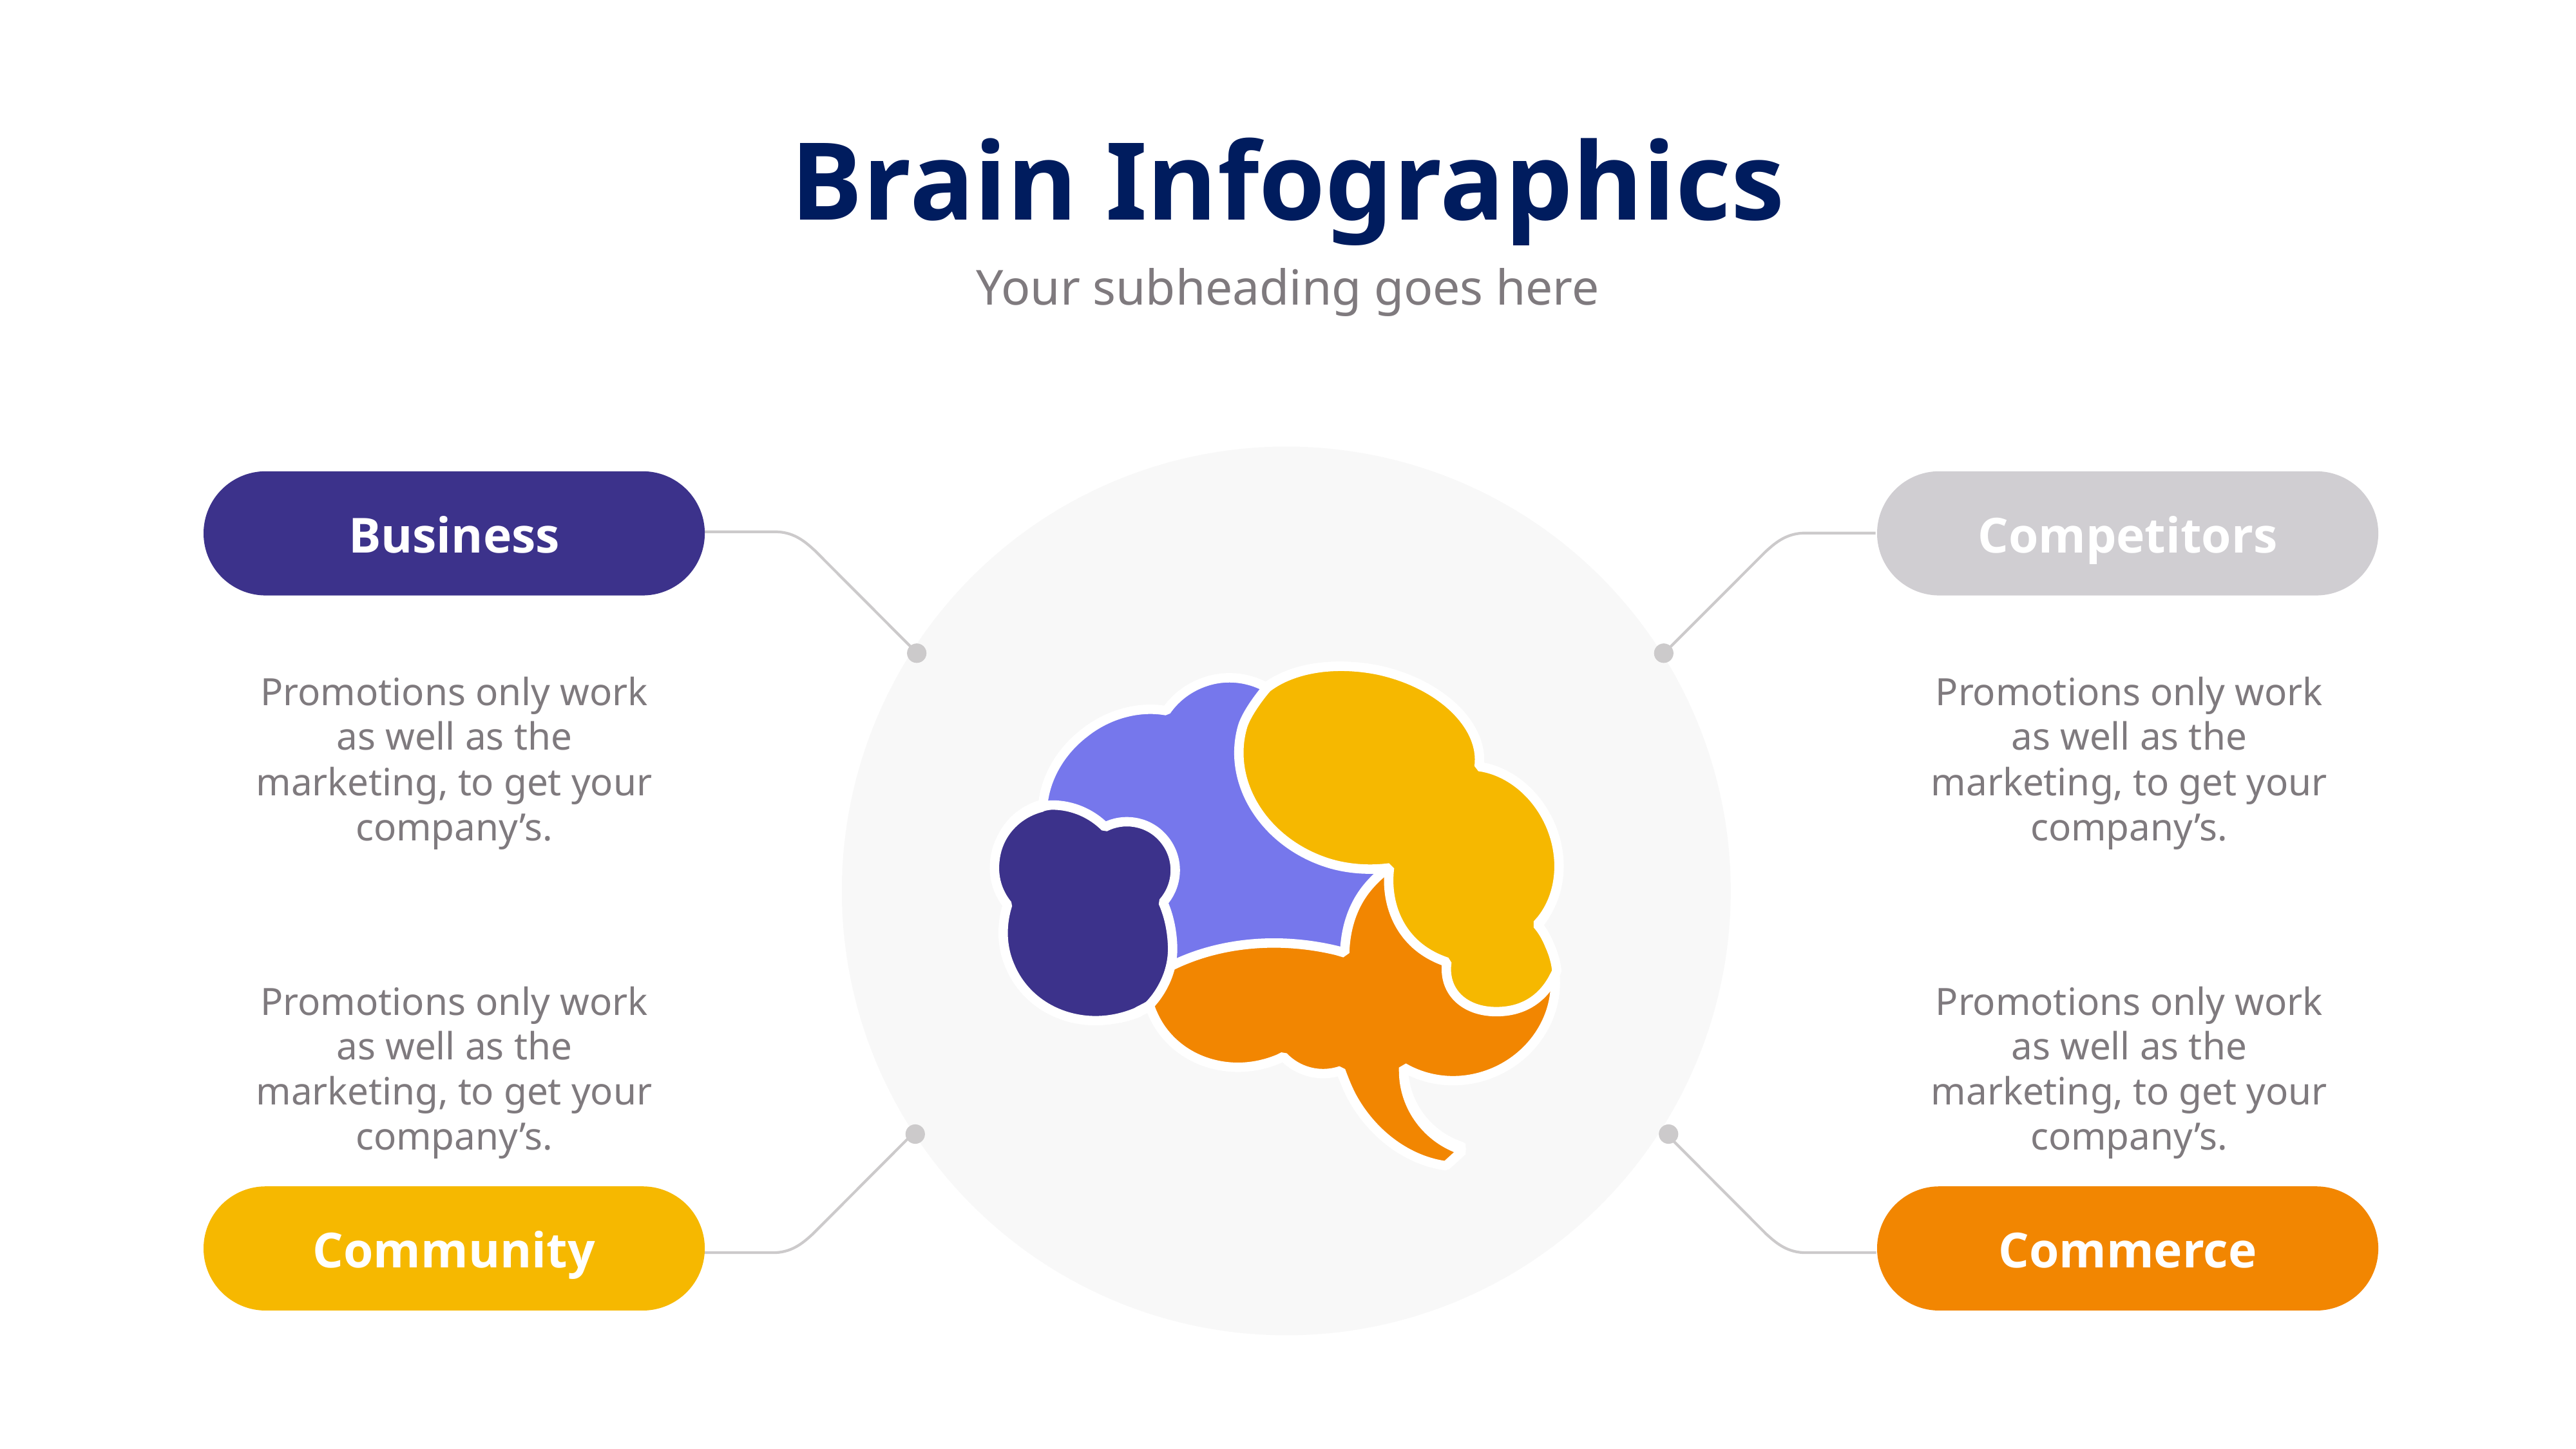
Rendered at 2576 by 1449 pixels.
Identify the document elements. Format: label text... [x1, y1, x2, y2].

text_box Community [202, 1186, 706, 1312]
text_box [1670, 1137, 1876, 1253]
text_box [1669, 533, 1876, 649]
text_box Business [202, 470, 706, 596]
text_box [705, 1137, 909, 1253]
text_box [1659, 1124, 1679, 1144]
text_box Brain Infographics [781, 108, 1795, 247]
text_box Your subheading goes here [281, 251, 2295, 319]
text_box [1654, 643, 1674, 663]
text_box [706, 531, 911, 647]
text_box [841, 446, 1731, 1336]
text_box Promotions only work as well as the marketing, to get your company’s. [1910, 663, 2348, 853]
text_box Promotions only work as well as the marketing, to get your company’s. [235, 663, 673, 853]
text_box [993, 661, 1569, 1166]
text_box [907, 643, 927, 663]
text_box Competitors [1876, 470, 2380, 596]
text_box Commerce [1876, 1186, 2380, 1312]
text_box Promotions only work as well as the marketing, to get your company’s. [235, 972, 673, 1162]
text_box [905, 1124, 925, 1144]
text_box Promotions only work as well as the marketing, to get your company’s. [1910, 972, 2348, 1162]
